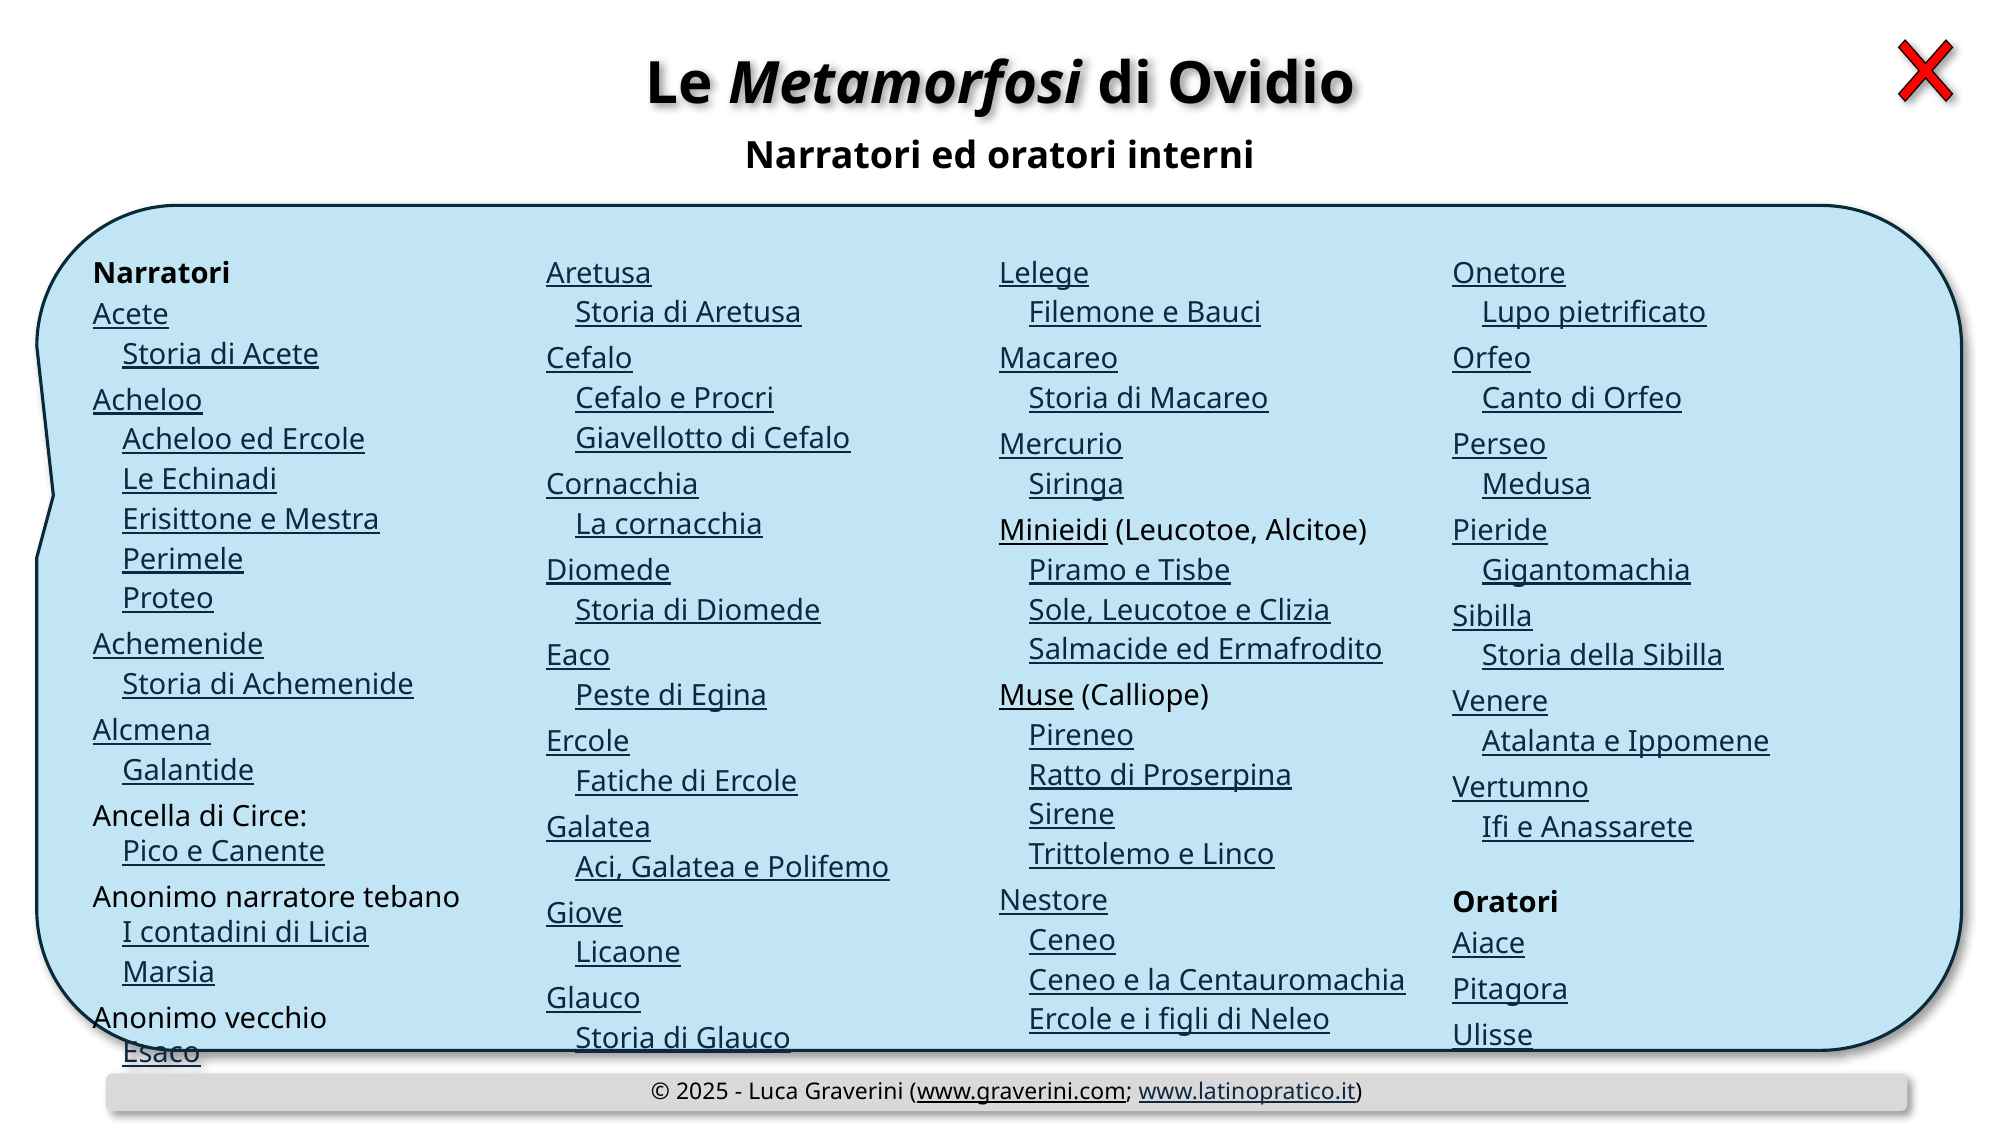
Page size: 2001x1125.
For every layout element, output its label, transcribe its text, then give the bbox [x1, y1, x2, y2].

text_box Le Metamorfosi di Ovidio [0, 37, 2000, 123]
text_box Narratori Acete Storia di Acete Acheloo Acheloo ed Ercole Le Echinadi Erisittone e Mestra Perimele Proteo Achemenide Storia di Achemenide Alcmena Galantide Ancella di Circe: Pico e Canente Anonimo narratore tebano I contadini di Licia Marsia Anonimo vecchio Esaco Aretusa Storia di Aretusa Cefalo Cefalo e Procri Giavellotto di Cefalo Cornacchia La cornacchia Diomede Storia di Diomede Eaco Peste di Egina Ercole Fatiche di Ercole Galatea Aci, Galatea e Polifemo Giove Licaone Glauco Storia di Glauco Lelege Filemone e Bauci Macareo Storia di Macareo Mercurio Siringa Minieidi (Leucotoe, Alcitoe) Piramo e Tisbe Sole, Leucotoe e Clizia Salmacide ed Ermafrodito Muse (Calliope) Pireneo Ratto di Proserpina Sirene Trittolemo e Linco Nestore Ceneo Ceneo e la Centauromachia Ercole e i figli di Neleo Onetore Lupo pietrificato Orfeo Canto di Orfeo Perseo Medusa Pieride Gigantomachia Sibilla Storia della Sibilla Venere Atalanta e Ippomene Vertumno Ifi e Anassarete Oratori Aiace Pitagora Ulisse [35, 203, 1964, 1052]
text_box © 2025 - Luca Graverini (www.graverini.com; www.latinopratico.it) [104, 1071, 1909, 1113]
text_box Narratori ed oratori interni [0, 123, 2000, 183]
picture [1889, 28, 1962, 112]
